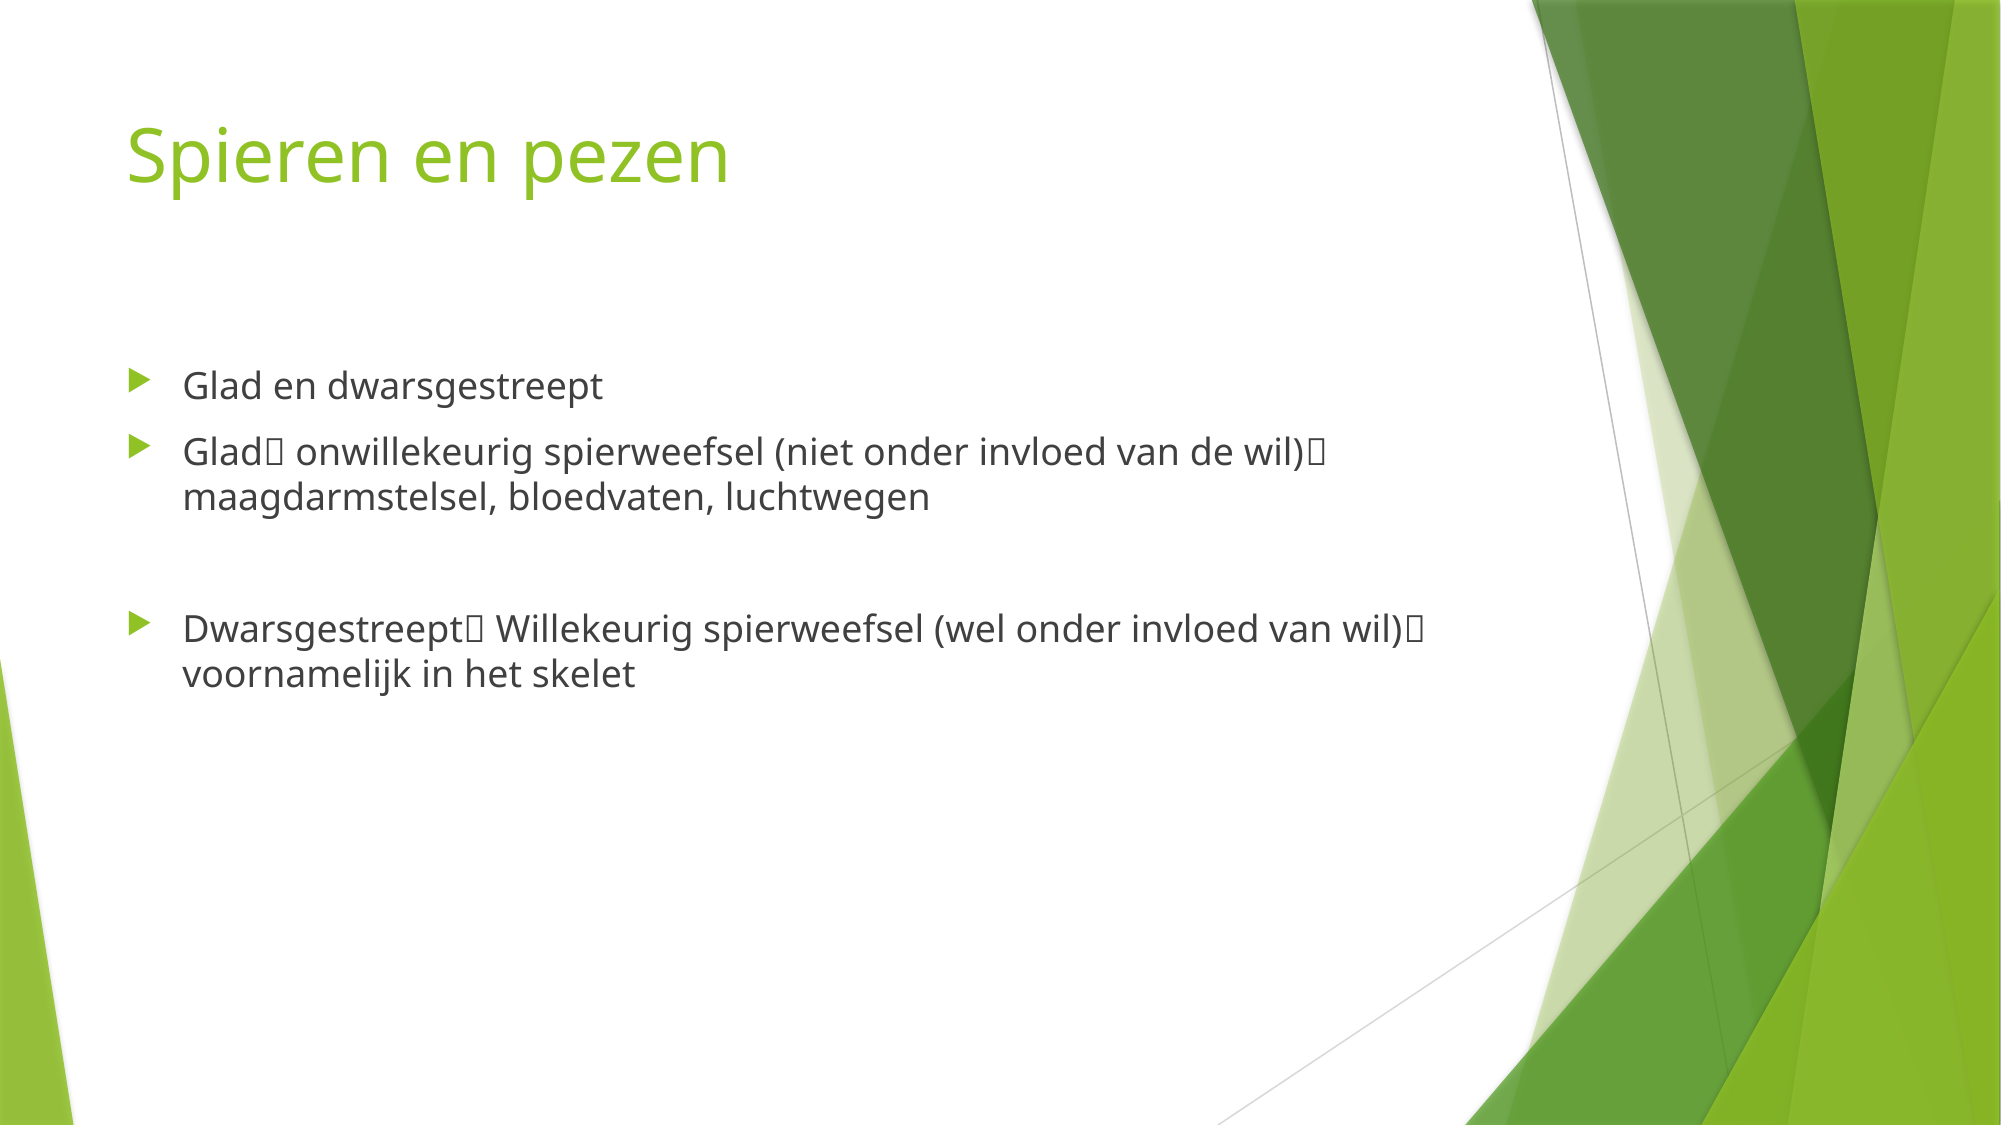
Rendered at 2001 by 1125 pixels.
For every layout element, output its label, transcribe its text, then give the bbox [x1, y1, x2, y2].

title Spieren en pezen [111, 99, 1522, 317]
list Glad en dwarsgestreept Glad onwillekeurig spierweefsel (niet onder invloed van de wil) maagdarmstelsel, bloedvaten, luchtwegen Dwarsgestreept Willekeurig spierweefsel (wel onder invloed van wil) voornamelijk in het skelet [111, 354, 1522, 992]
